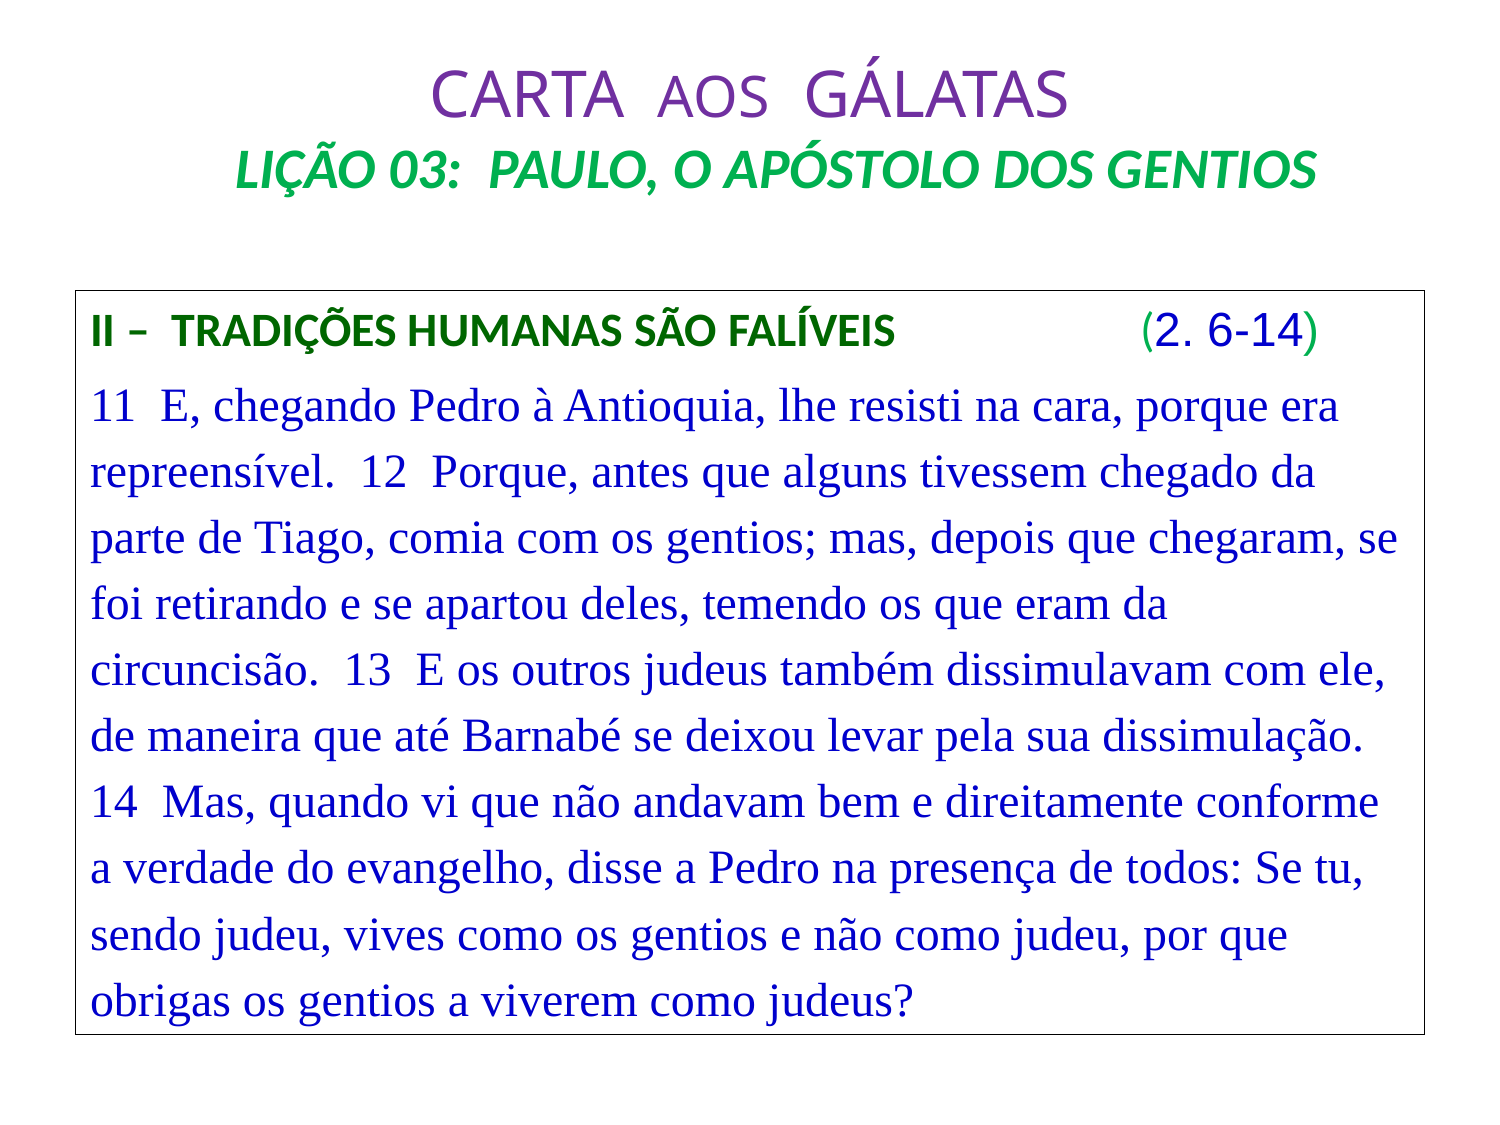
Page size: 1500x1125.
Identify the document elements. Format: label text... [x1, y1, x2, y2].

list II – TRADIÇÕES HUMANAS SÃO FALÍVEIS (2. 6-14) 11 E, chegando Pedro à Antioquia, lhe resisti na cara, porque era repreensível. 12 Porque, antes que alguns tivessem chegado da parte de Tiago, comia com os gentios; mas, depois que chegaram, se foi retirando e se apartou deles, temendo os que eram da circuncisão. 13 E os outros judeus também dissimulavam com ele, de maneira que até Barnabé se deixou levar pela sua dissimulação. 14 Mas, quando vi que não andavam bem e direitamente conforme a verdade do evangelho, disse a Pedro na presença de todos: Se tu, sendo judeu, vives como os gentios e não como judeu, por que obrigas os gentios a viverem como judeus? [75, 290, 1425, 1035]
title CARTA AOS GÁLATAS LIÇÃO 03: PAULO, O APÓSTOLO DOS GENTIOS [75, 45, 1425, 209]
